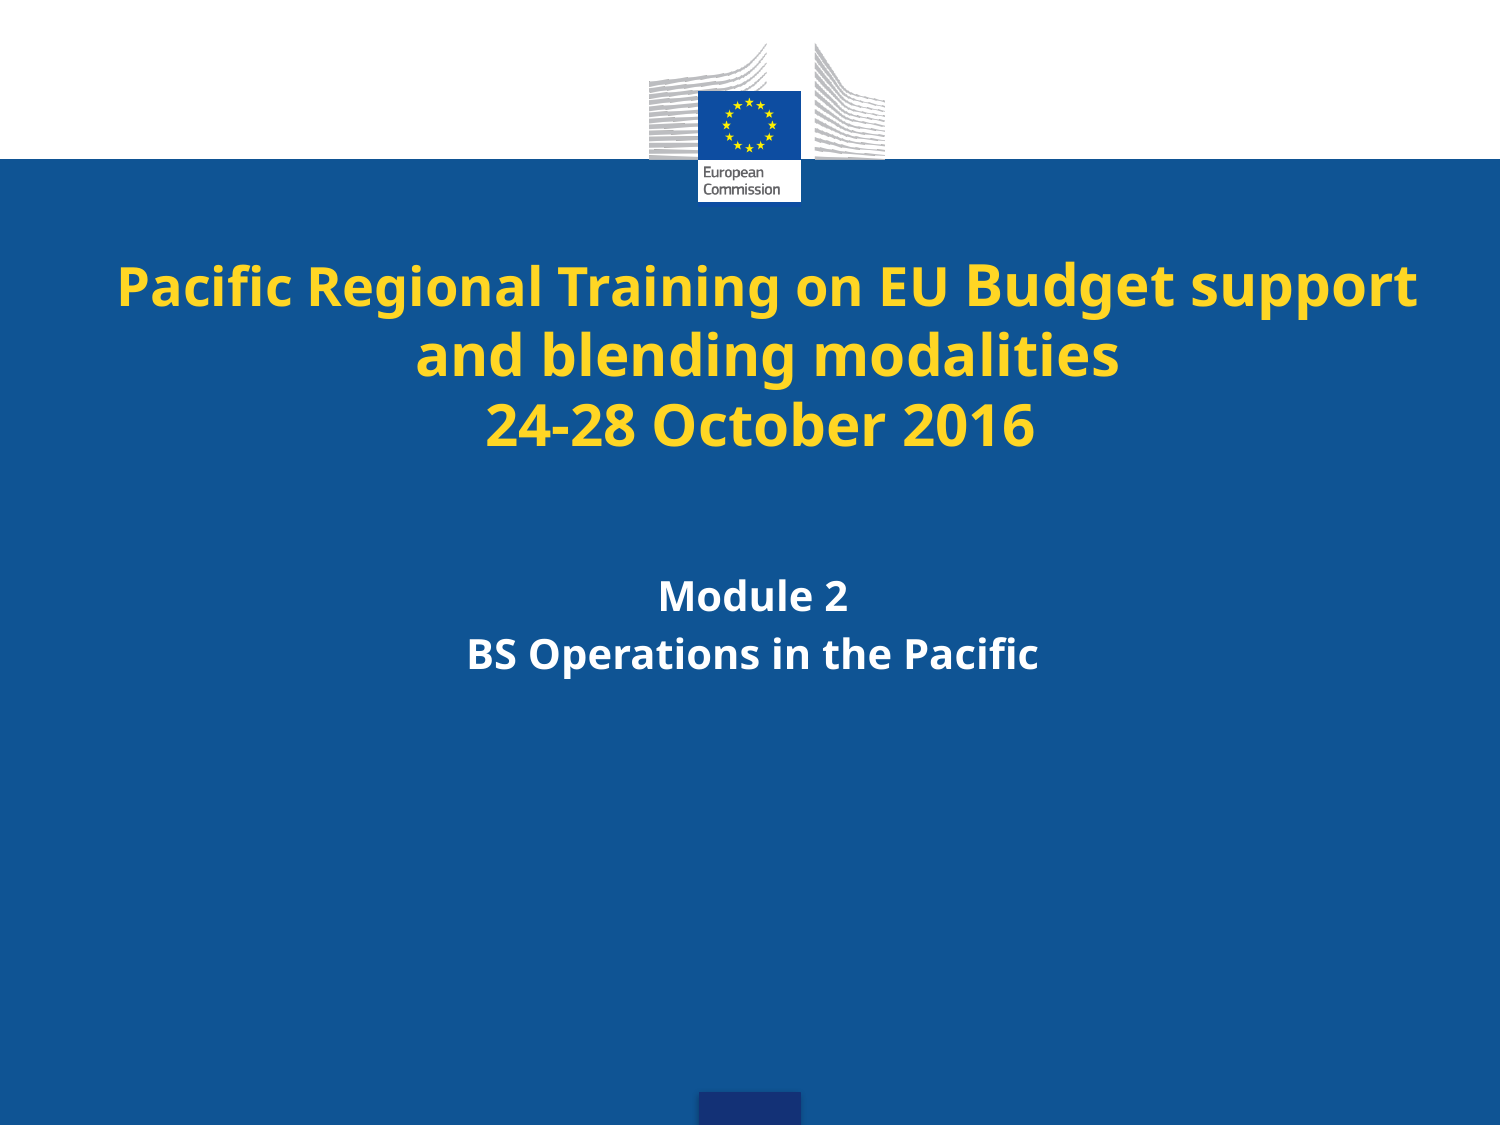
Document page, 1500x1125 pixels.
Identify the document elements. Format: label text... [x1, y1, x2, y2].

title Pacific Regional Training on EU Budget support and blending modalities 24-28 October 2016 [88, 266, 1447, 480]
subtitle Module 2 BS Operations in the Pacific [52, 503, 1454, 858]
